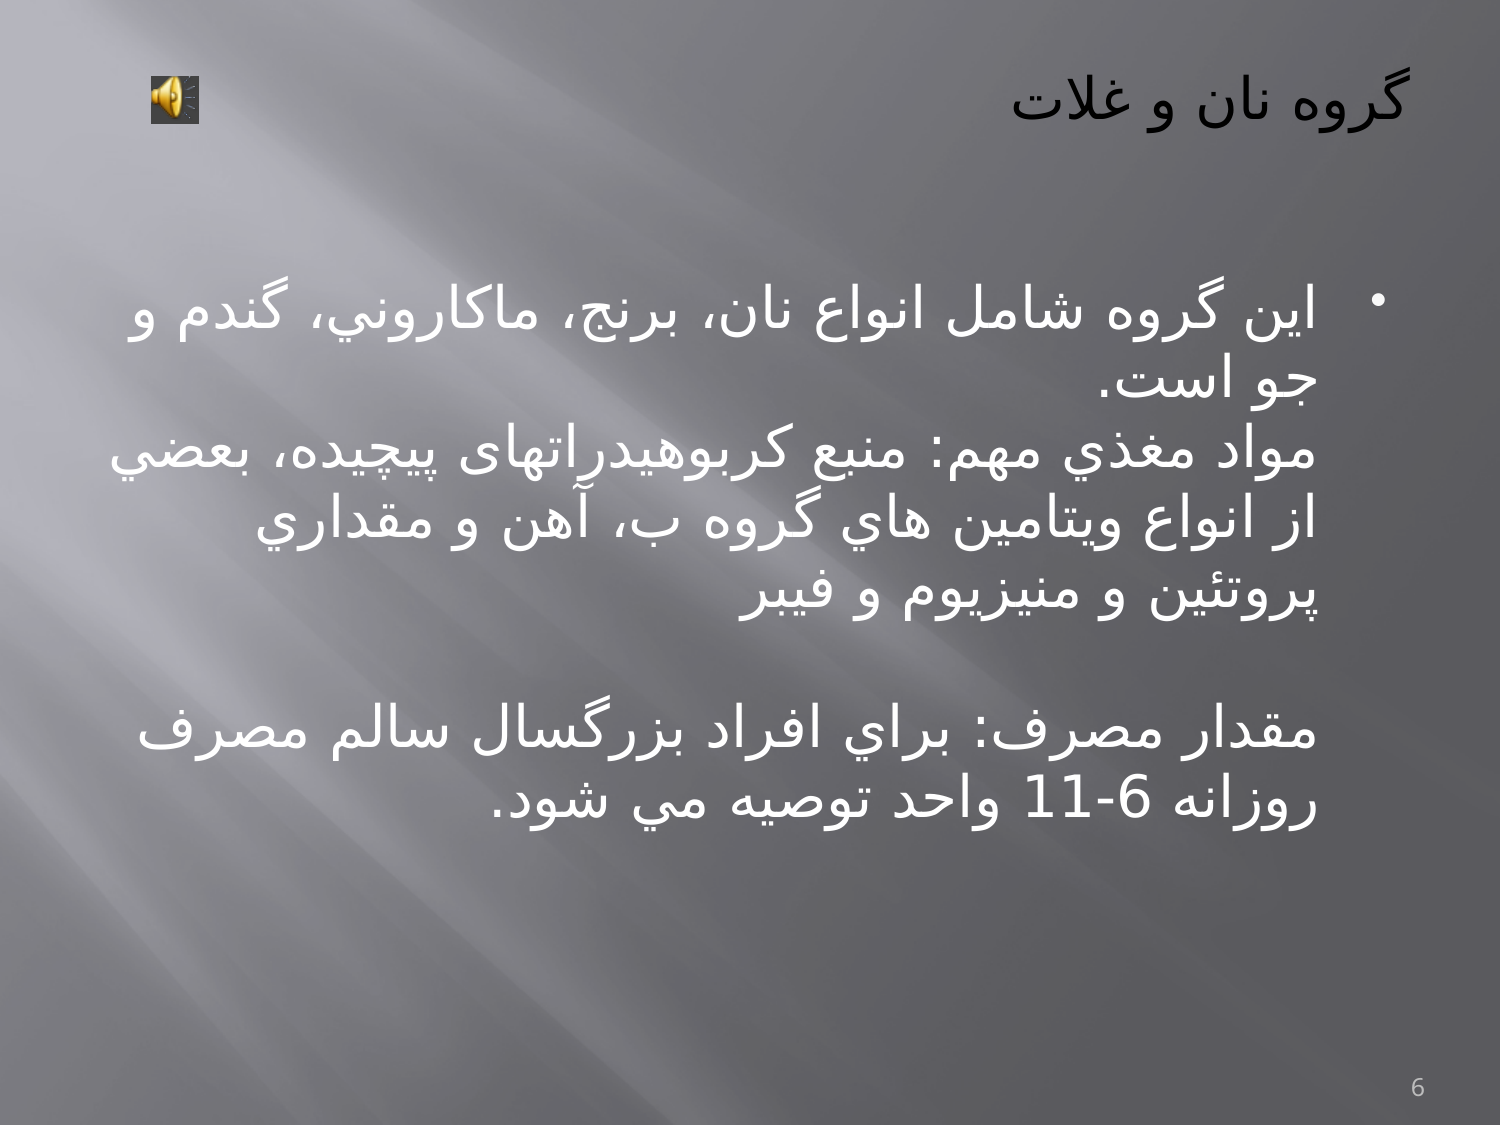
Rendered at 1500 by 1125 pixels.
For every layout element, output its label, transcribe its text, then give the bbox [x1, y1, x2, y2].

picture [149, 74, 201, 126]
list اين گروه شامل انواع نان، برنج، ماكاروني، گندم و جو است. مواد مغذي مهم: منبع کربوهیدراتهای پیچیده، بعضي از انواع ويتامين هاي گروه ب، آهن و مقداري پروتئين و منیزیوم و فیبر مقدار مصرف: براي افراد بزرگسال سالم مصرف روزانه 6-11 واحد توصيه مي شود. [75, 262, 1425, 1035]
title گروه نان و غلات [75, 37, 1425, 225]
slide_number 6 [1299, 1052, 1425, 1113]
